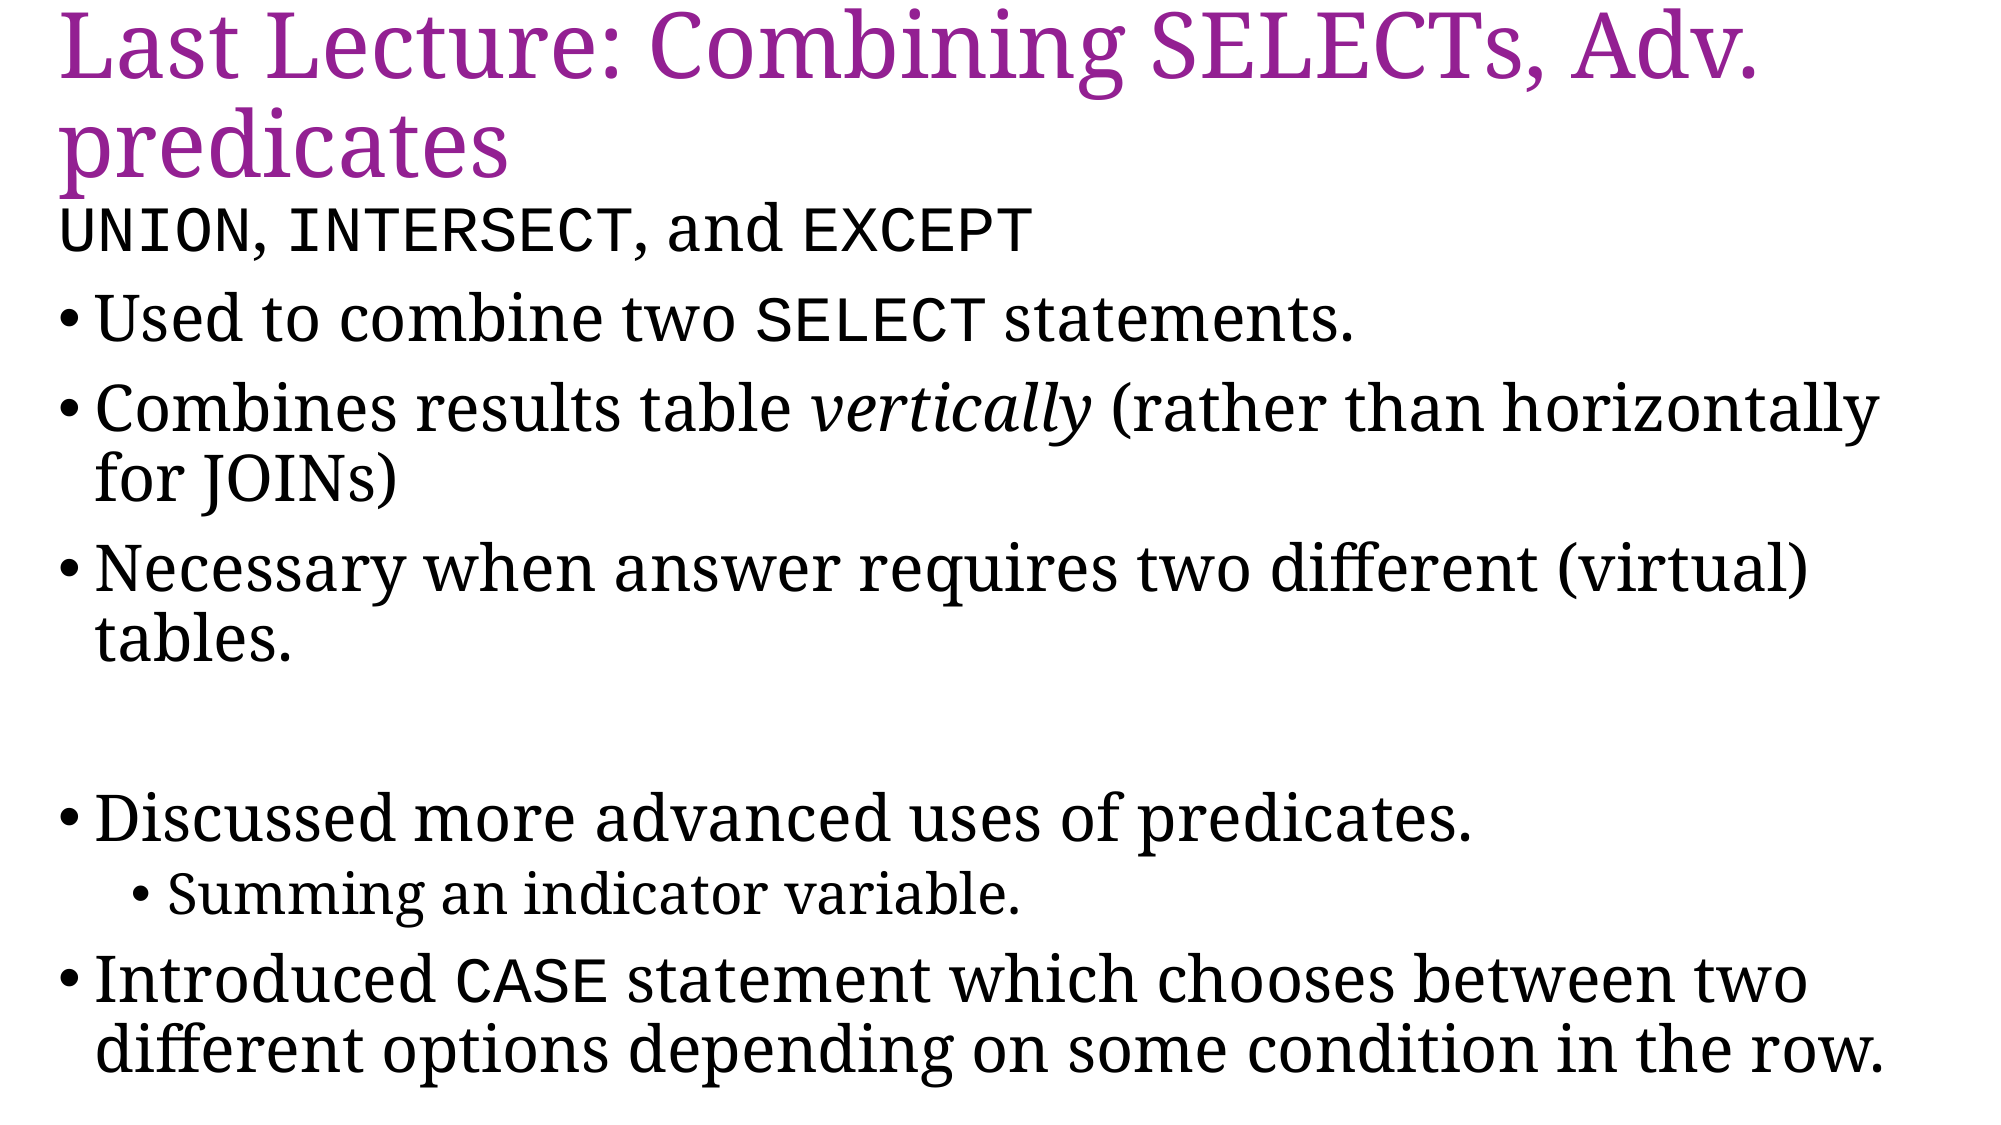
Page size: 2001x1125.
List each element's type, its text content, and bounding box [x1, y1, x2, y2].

title Last Lecture: Combining SELECTs, Adv. predicates [43, 25, 1953, 171]
list UNION, INTERSECT, and EXCEPT Used to combine two SELECT statements. Combines results table vertically (rather than horizontally for JOINs) Necessary when answer requires two different (virtual) tables. Discussed more advanced uses of predicates. Summing an indicator variable. Introduced CASE statement which chooses between two different options depending on some condition in the row. [43, 188, 1953, 1106]
